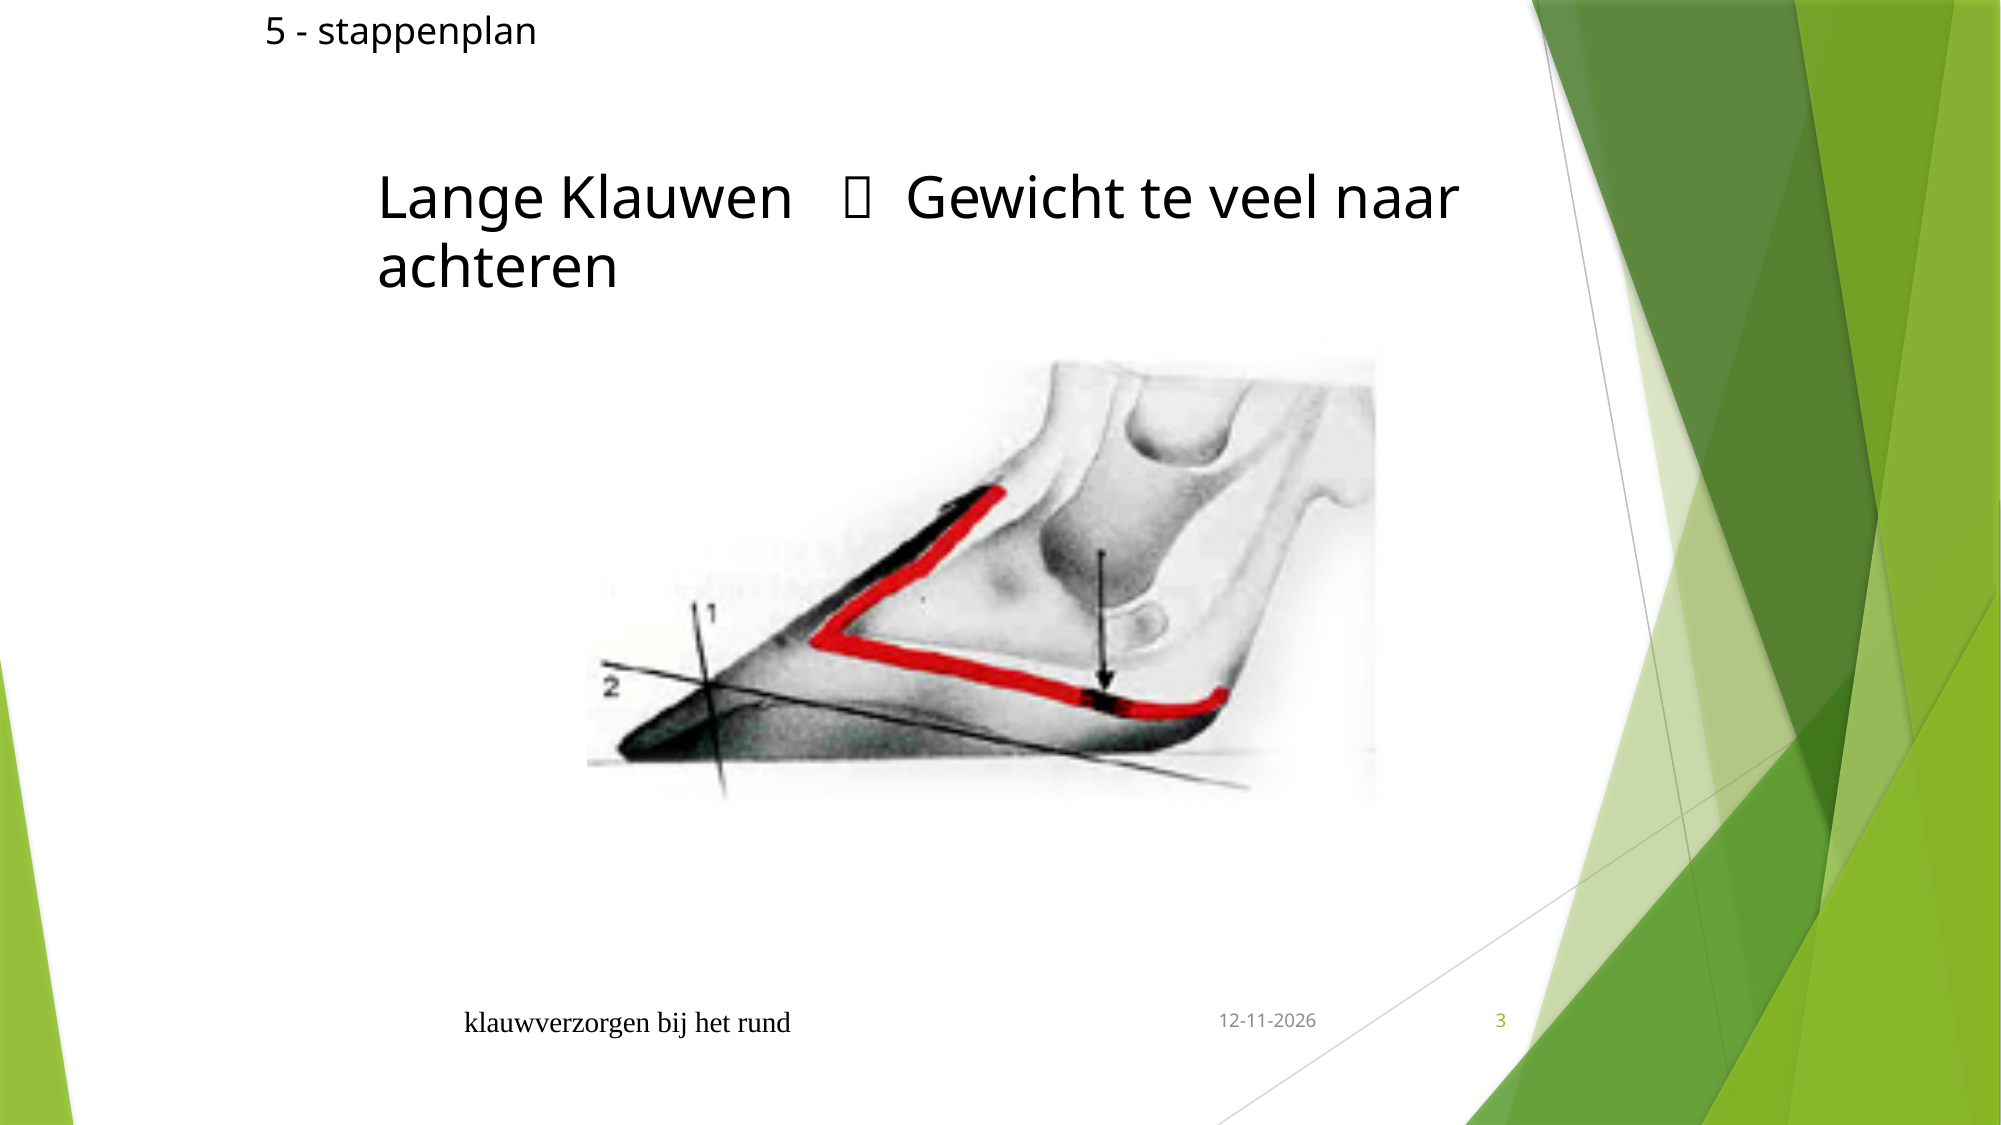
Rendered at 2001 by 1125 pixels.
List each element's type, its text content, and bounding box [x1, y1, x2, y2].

footer klauwverzorgen bij het rund [111, 991, 1145, 1051]
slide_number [1181, 991, 1332, 1051]
text_box 5 - stappenplan [249, 0, 875, 60]
picture [586, 273, 1388, 876]
text_box Lange Klauwen  Gewicht te veel naar achteren [362, 152, 1625, 307]
slide_number 3 [1409, 991, 1522, 1051]
